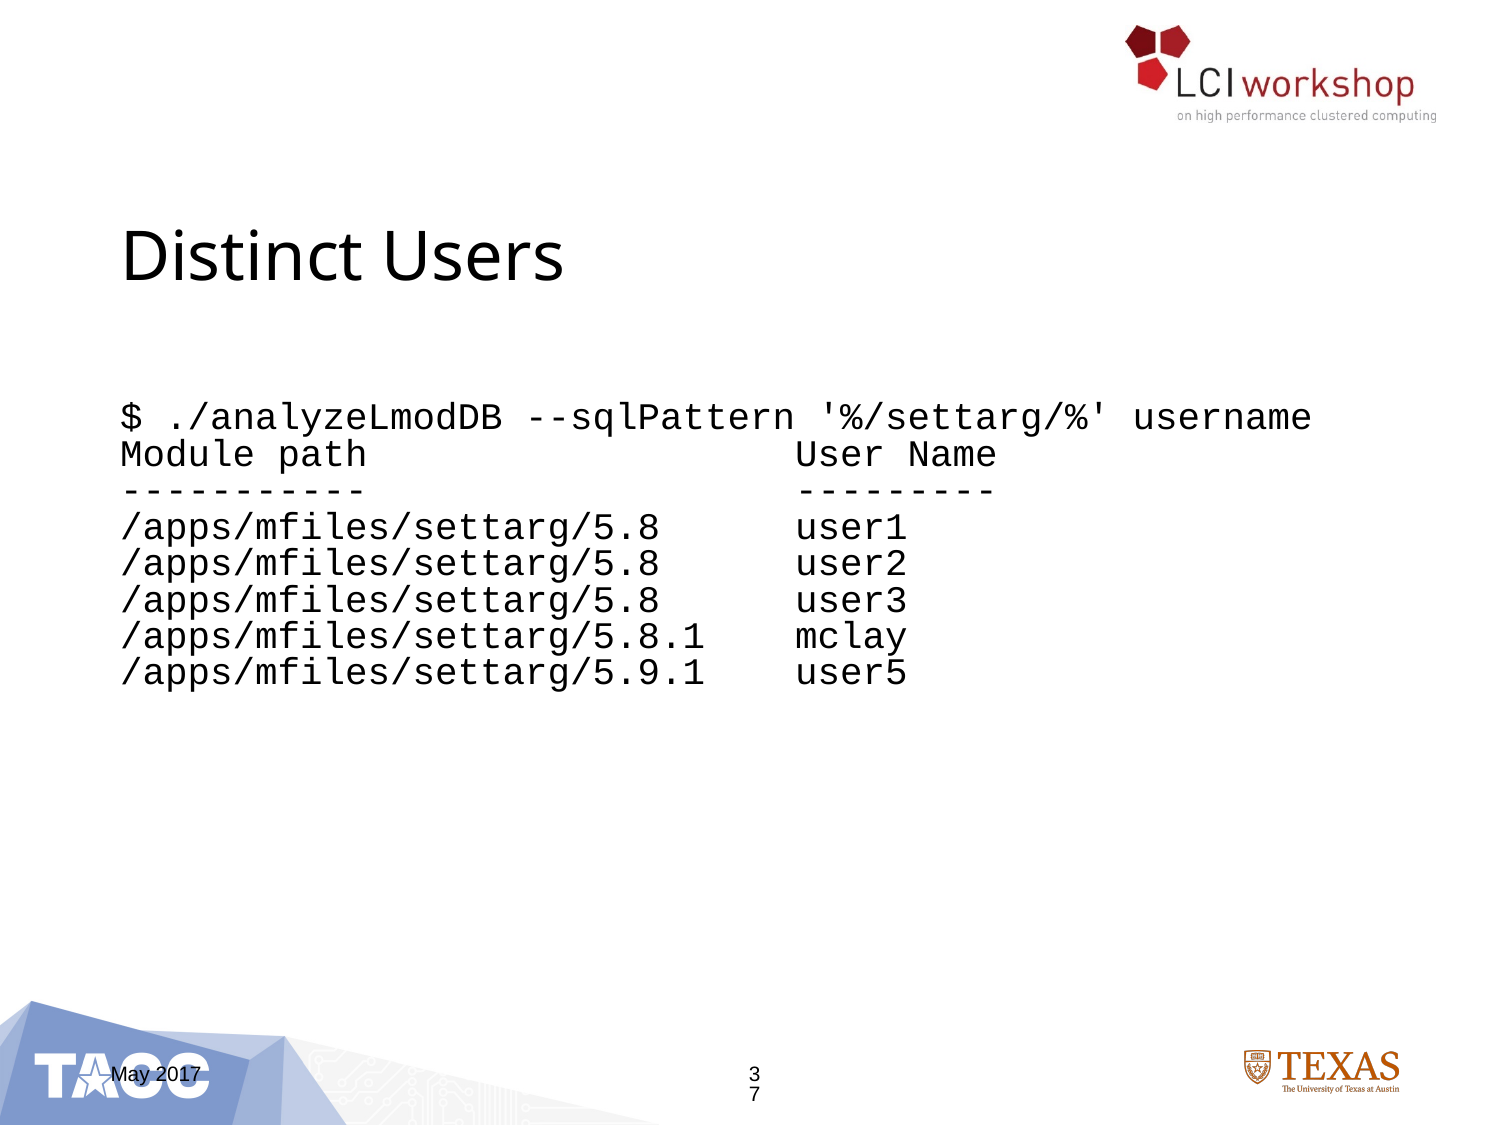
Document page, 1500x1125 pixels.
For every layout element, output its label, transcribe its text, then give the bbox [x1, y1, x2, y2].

title Distinct Users [111, 178, 1426, 338]
picture [1125, 25, 1436, 123]
list $ ./analyzeLmodDB --sqlPattern '%/settarg/%' username Module path User Name ----------- --------- /apps/mfiles/settarg/5.8 user1 /apps/mfiles/settarg/5.8 user2 /apps/mfiles/settarg/5.8 user3 /apps/mfiles/settarg/5.8.1 mclay /apps/mfiles/settarg/5.9.1 user5 [111, 392, 1426, 869]
slide_number 37 [740, 1053, 771, 1092]
picture [1210, 1017, 1433, 1125]
text_box May 2017 [103, 1052, 441, 1093]
picture [0, 999, 659, 1125]
